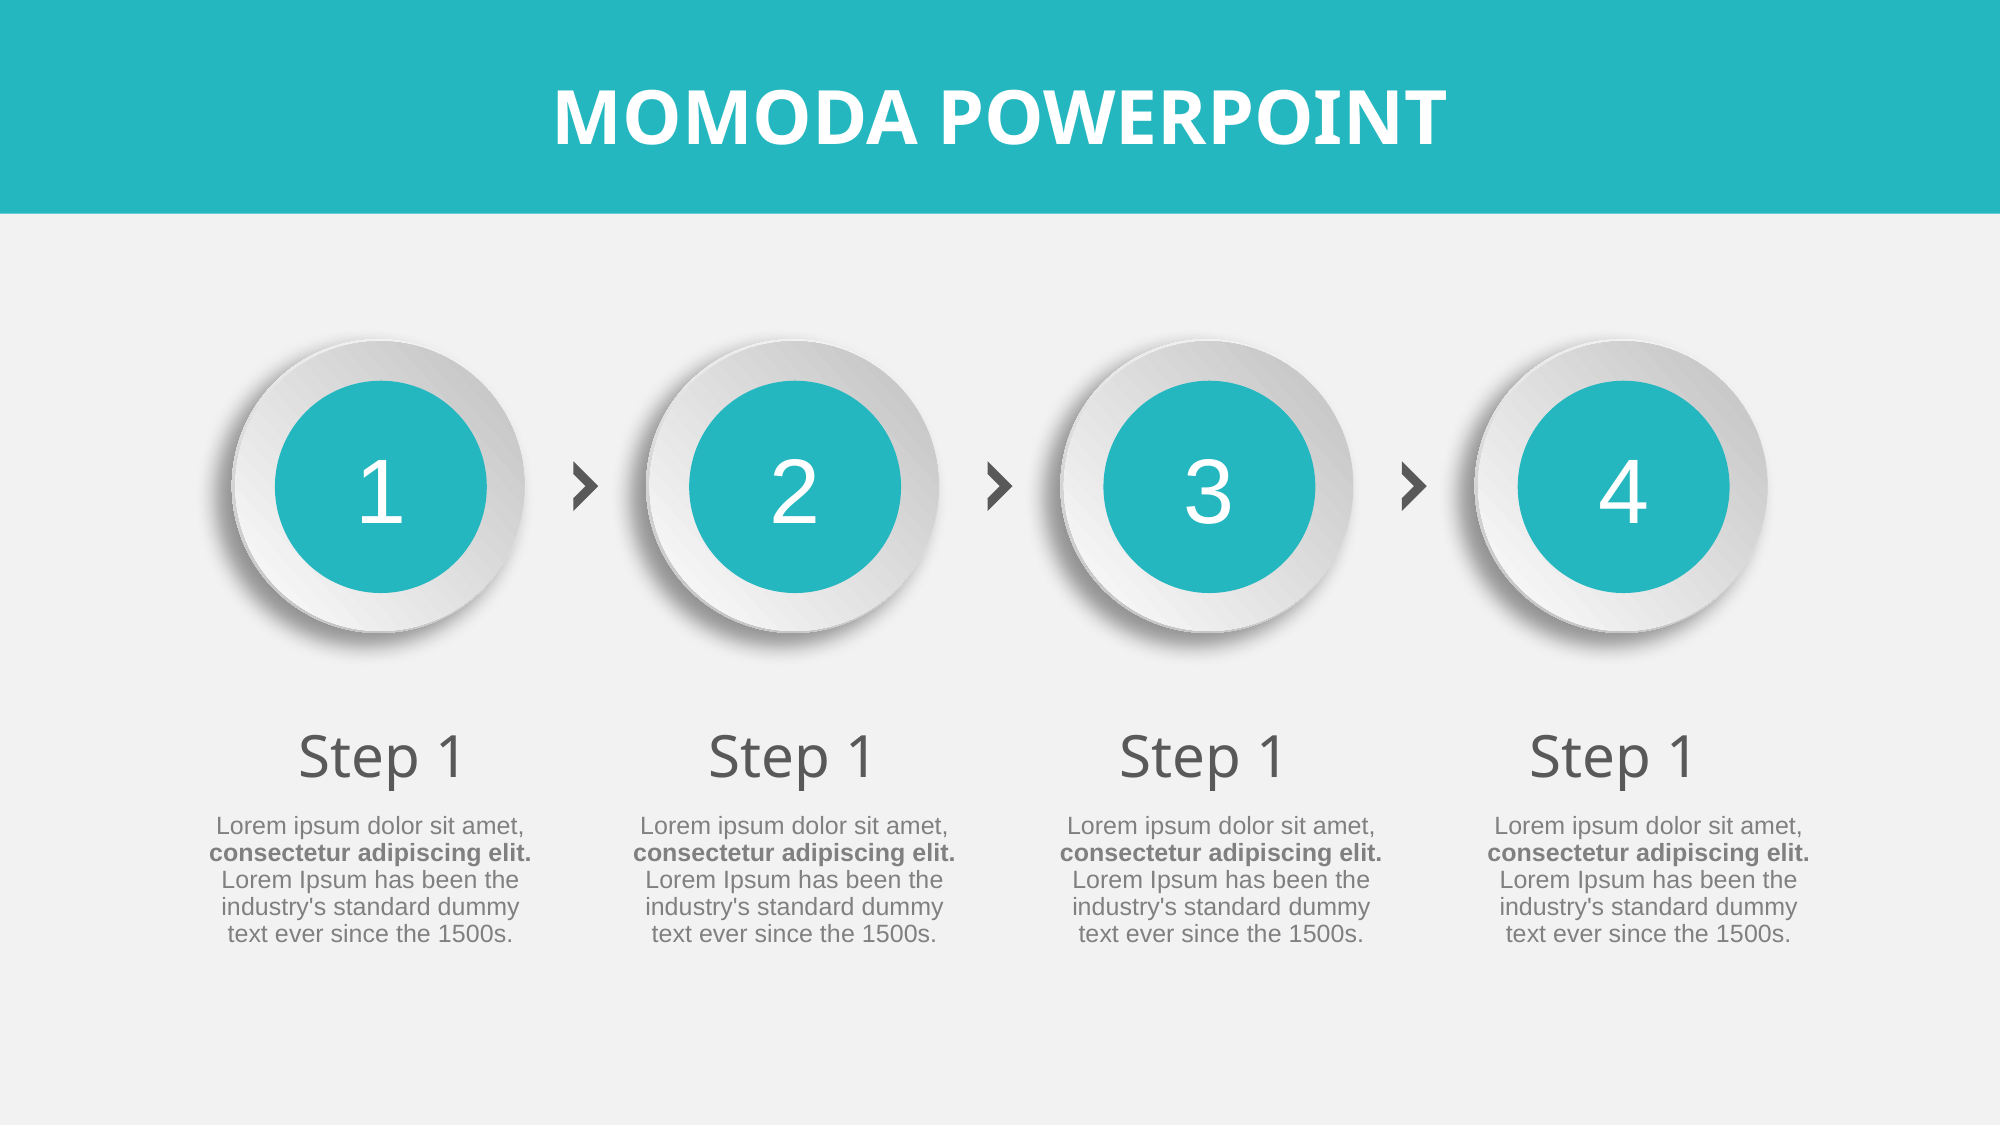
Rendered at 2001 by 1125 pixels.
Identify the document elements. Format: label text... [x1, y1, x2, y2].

text_box Lorem ipsum dolor sit amet, consectetur adipiscing elit. Lorem Ipsum has been the industry's standard dummy text ever since the 1500s. [1041, 806, 1402, 966]
text_box Step 1 [975, 709, 1385, 799]
text_box MOMODA POWERPOINT [536, 61, 1464, 167]
text_box Step 1 [1385, 709, 1844, 799]
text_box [1060, 339, 1354, 633]
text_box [646, 339, 940, 633]
text_box Lorem ipsum dolor sit amet, consectetur adipiscing elit. Lorem Ipsum has been the industry's standard dummy text ever since the 1500s. [614, 806, 976, 966]
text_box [231, 339, 526, 633]
text_box [0, 0, 2000, 215]
text_box Step 1 [564, 709, 975, 799]
text_box Lorem ipsum dolor sit amet, consectetur adipiscing elit. Lorem Ipsum has been the industry's standard dummy text ever since the 1500s. [193, 806, 548, 966]
text_box Step 1 [154, 709, 564, 799]
text_box [987, 461, 1013, 512]
text_box Lorem ipsum dolor sit amet, consectetur adipiscing elit. Lorem Ipsum has been the industry's standard dummy text ever since the 1500s. [1468, 806, 1830, 966]
text_box [1401, 461, 1427, 512]
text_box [1474, 339, 1769, 633]
text_box [573, 461, 599, 512]
